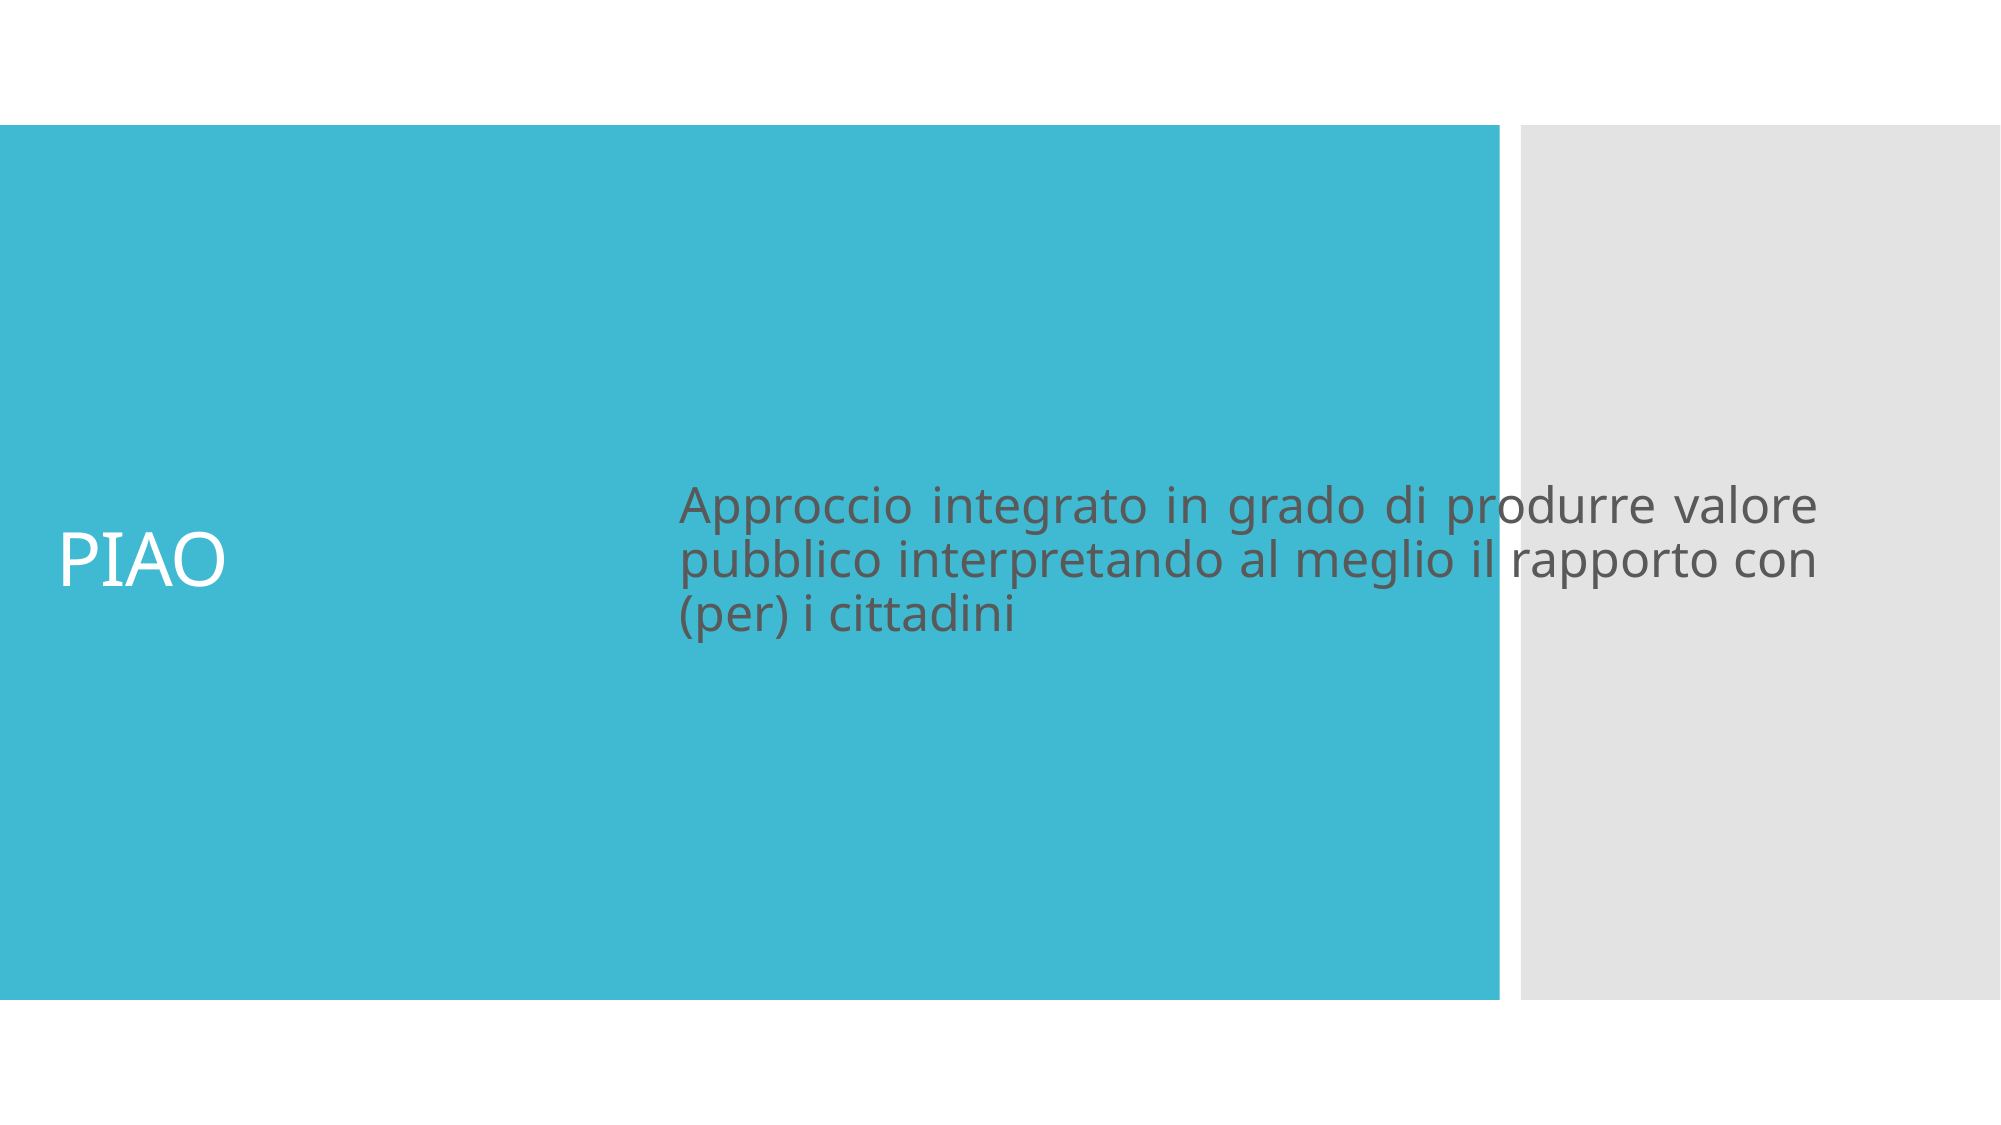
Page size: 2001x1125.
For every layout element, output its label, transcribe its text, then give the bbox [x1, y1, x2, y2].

list Approccio integrato in grado di produrre valore pubblico interpretando al meglio il rapporto con (per) i cittadini [634, 141, 1835, 982]
title PIAO [41, 184, 525, 939]
